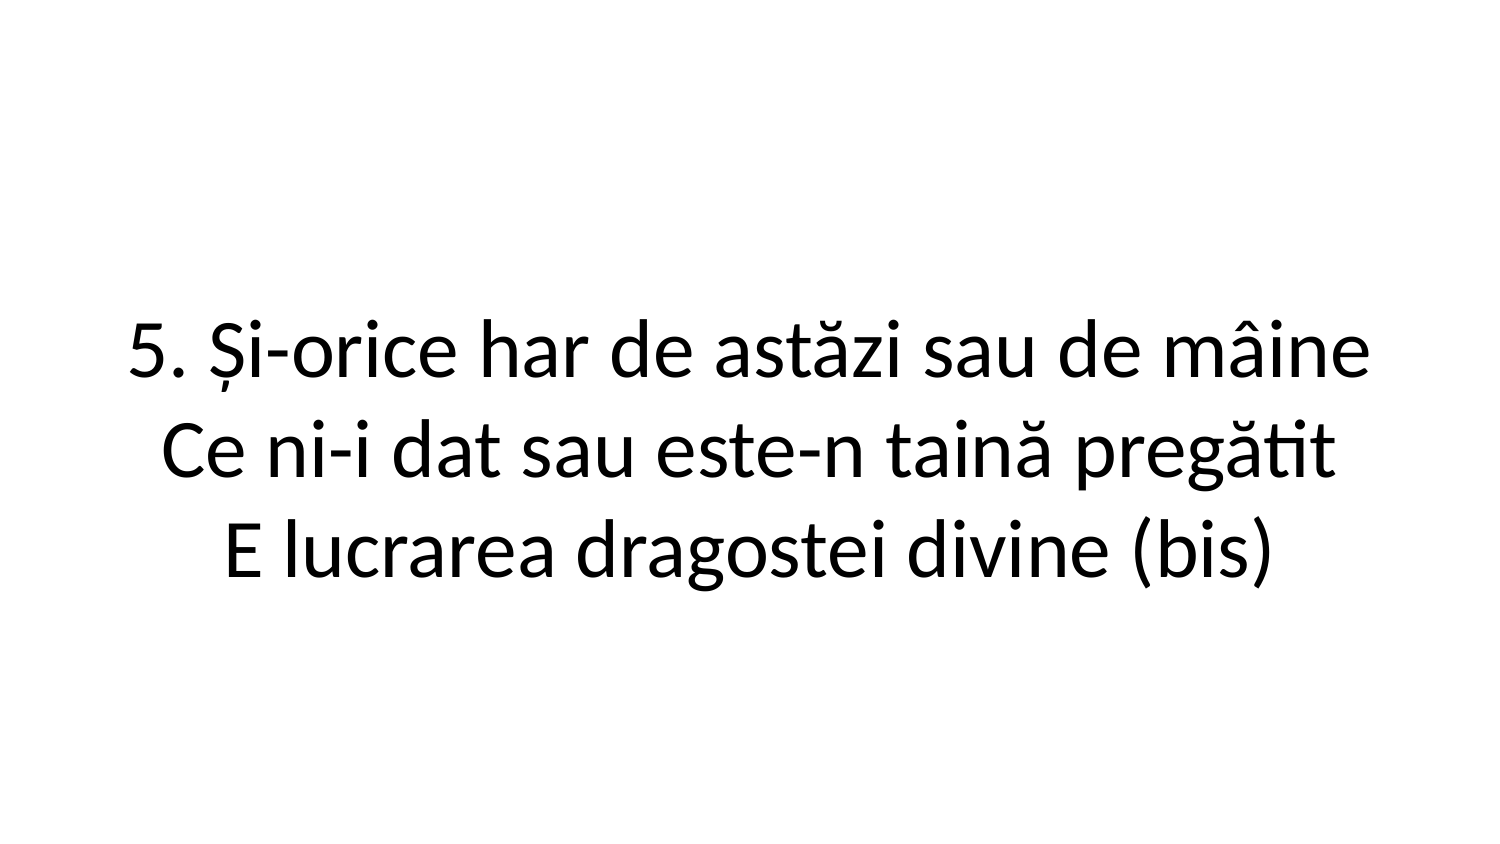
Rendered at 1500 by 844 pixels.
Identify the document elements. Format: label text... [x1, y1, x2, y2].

text_box 5. Și-orice har de astăzi sau de mâine Ce ni-i dat sau este-n taină pregătit E lucrarea dragostei divine (bis) [111, 242, 1389, 602]
